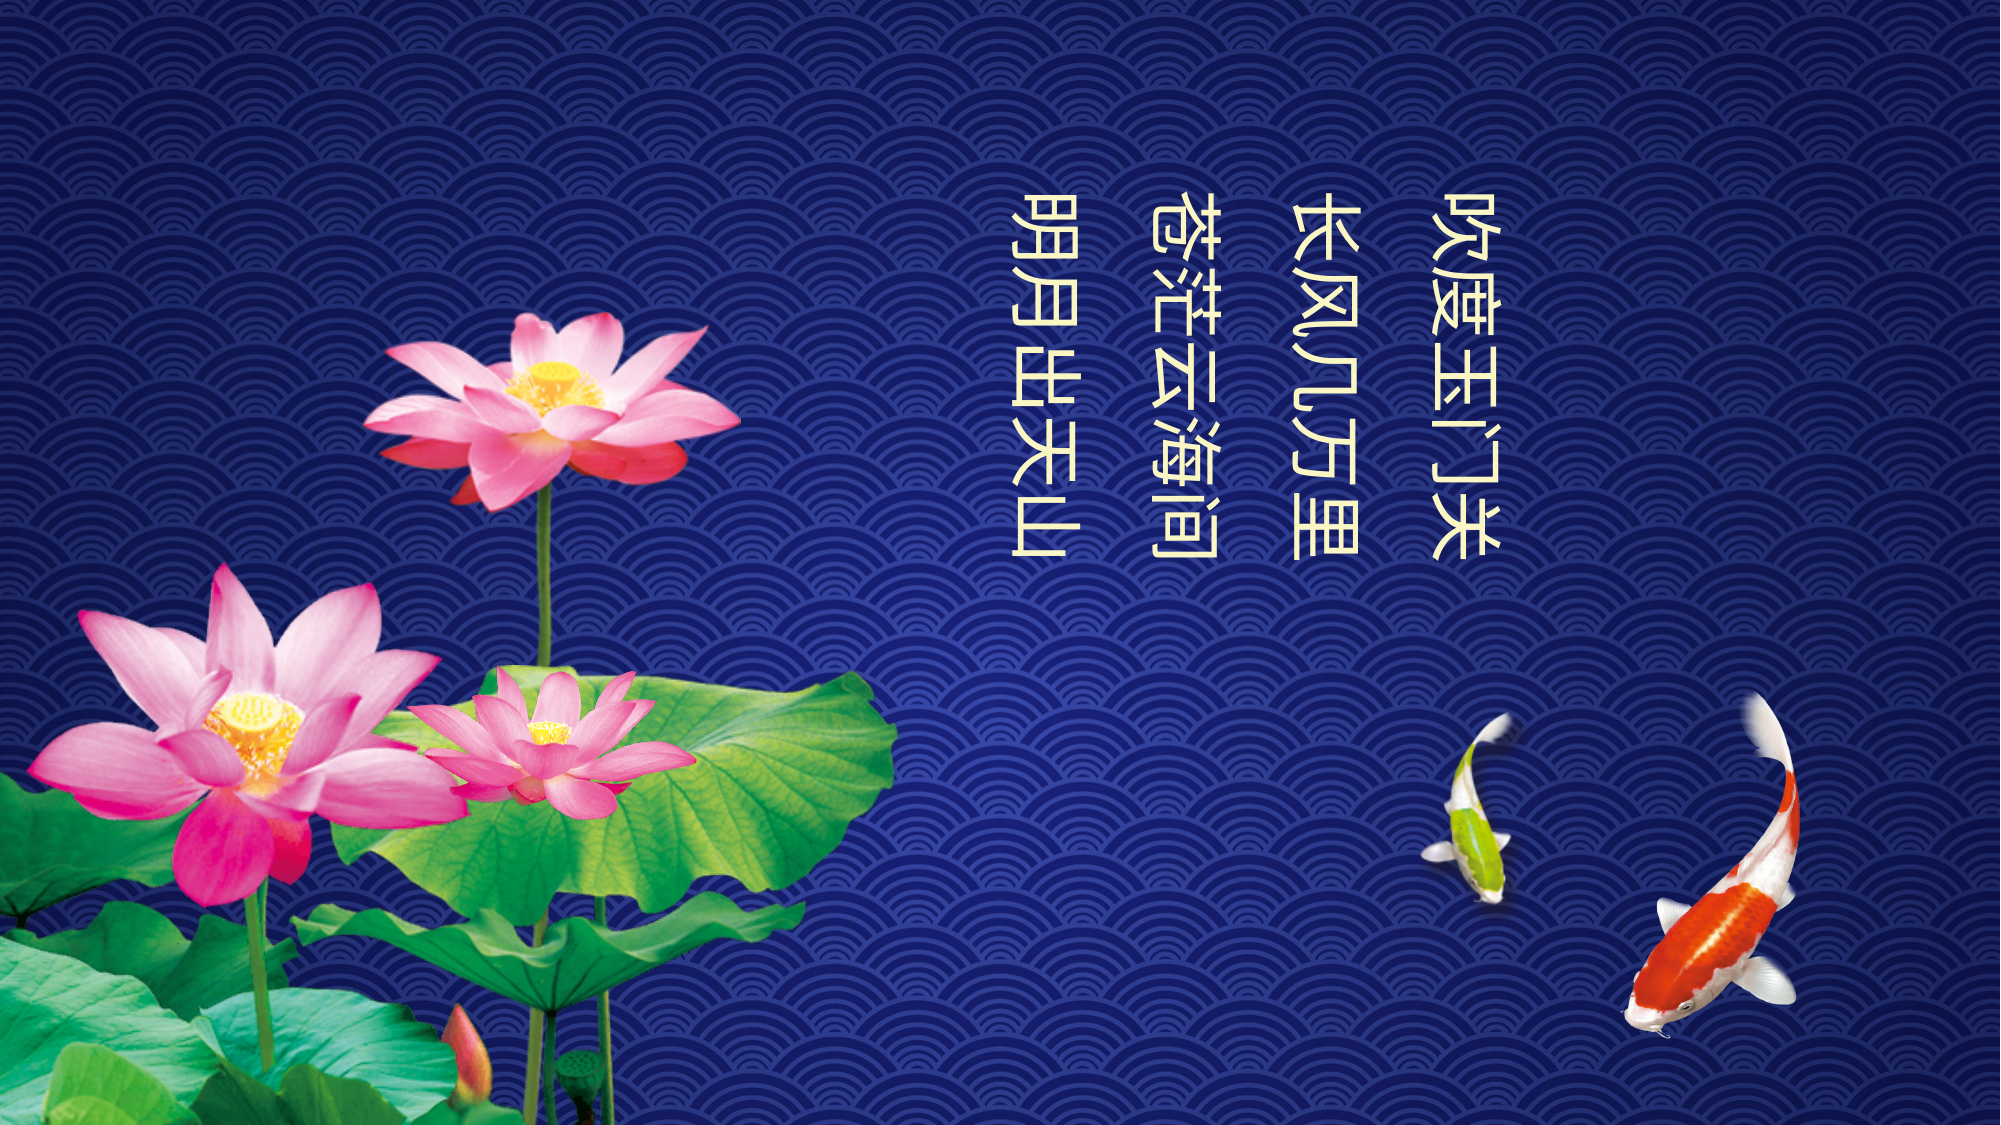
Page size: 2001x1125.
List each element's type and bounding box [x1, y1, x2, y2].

text_box [0, 312, 900, 1125]
picture [0, 0, 2000, 1125]
